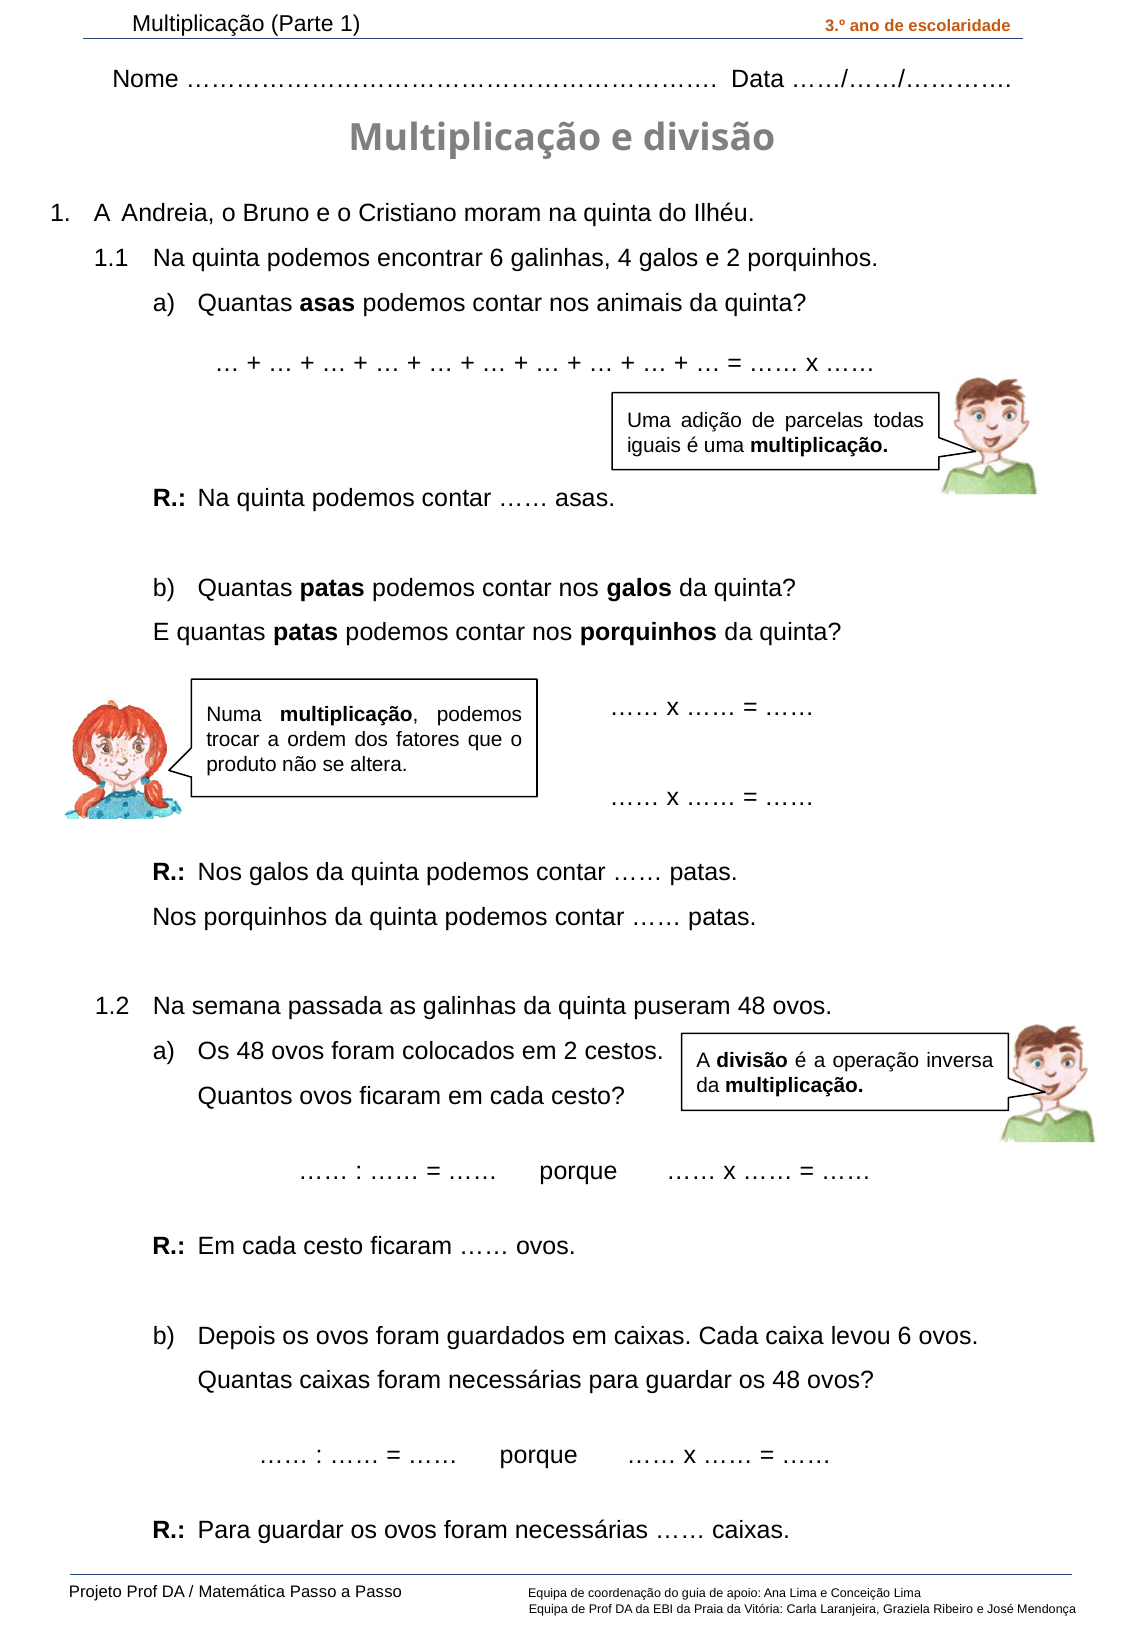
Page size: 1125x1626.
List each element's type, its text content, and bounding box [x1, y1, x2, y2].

text_box Multiplicação e divisão [0, 121, 1125, 166]
text_box 1. A Andreia, o Bruno e o Cristiano moram na quinta do Ilhéu. 1.1 Na quinta podemos encontrar 6 galinhas, 4 galos e 2 porquinhos. a) Quantas asas podemos contar nos animais da quinta? … + … + … + … + … + … + … + … + … + … = …… x …… R.: Na quinta podemos contar …… asas. b) Quantas patas podemos contar nos galos da quinta? E quantas patas podemos contar nos porquinhos da quinta? …… x …… = …… …… x …… = …… R.: Nos galos da quinta podemos contar …… patas. Nos porquinhos da quinta podemos contar …… patas. 1.2 Na semana passada as galinhas da quinta puseram 48 ovos. Os 48 ovos foram colocados em 2 cestos. Quantos ovos ficaram em cada cesto? …… : …… = …… porque …… x …… = …… R.: Em cada cesto ficaram …… ovos. Depois os ovos foram guardados em caixas. Cada caixa levou 6 ovos. Quantas caixas foram necessárias para guardar os 48 ovos? …… : …… = …… porque …… x …… = …… R.: Para guardar os ovos foram necessárias …… caixas. [35, 174, 1056, 1551]
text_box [6, 1573, 1125, 1624]
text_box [611, 374, 1043, 502]
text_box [55, 678, 538, 825]
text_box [51, 0, 1103, 62]
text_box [681, 1021, 1102, 1149]
text_box Nome ………………………………………………………. Data ……/……/…………. [0, 53, 1125, 121]
